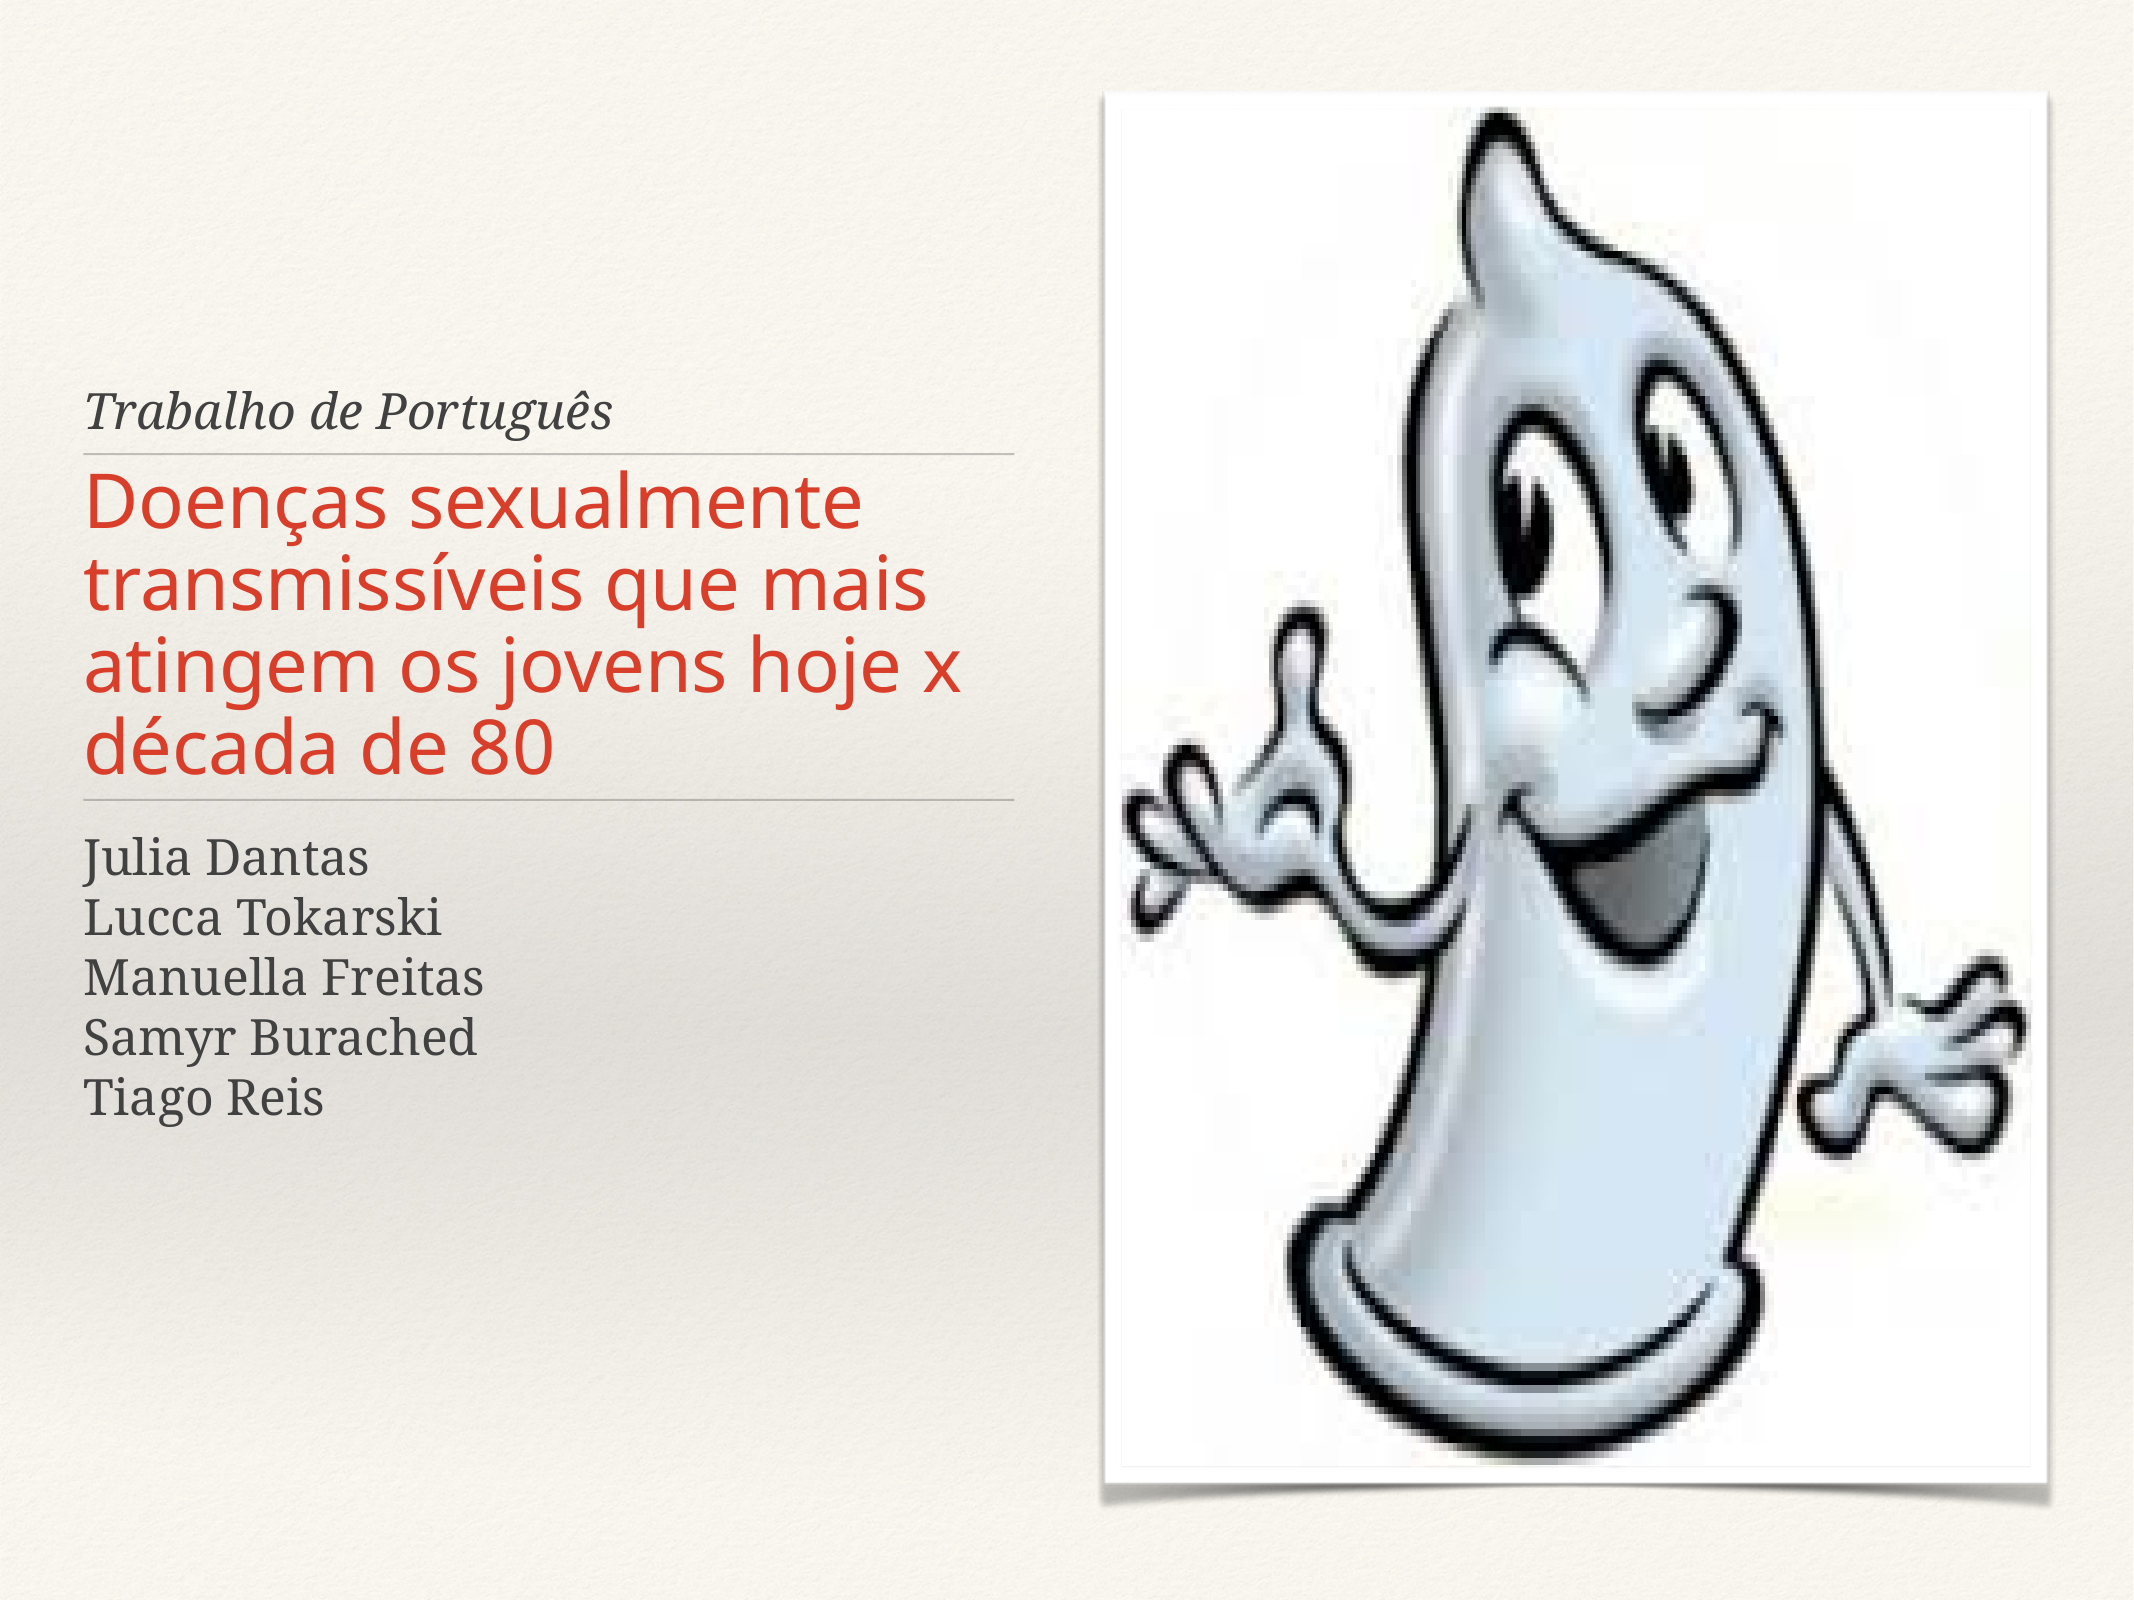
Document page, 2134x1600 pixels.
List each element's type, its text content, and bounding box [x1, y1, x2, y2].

picture [0, 0, 2134, 1600]
list Julia Dantas Lucca Tokarski Manuella Freitas Samyr Burached Tiago Reis [82, 824, 1016, 1484]
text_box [1097, 91, 2057, 1513]
text_box Trabalho de Português [83, 373, 1015, 440]
title Doenças sexualmente transmissíveis que mais atingem os jovens hoje x década de 80 [82, 459, 1016, 795]
